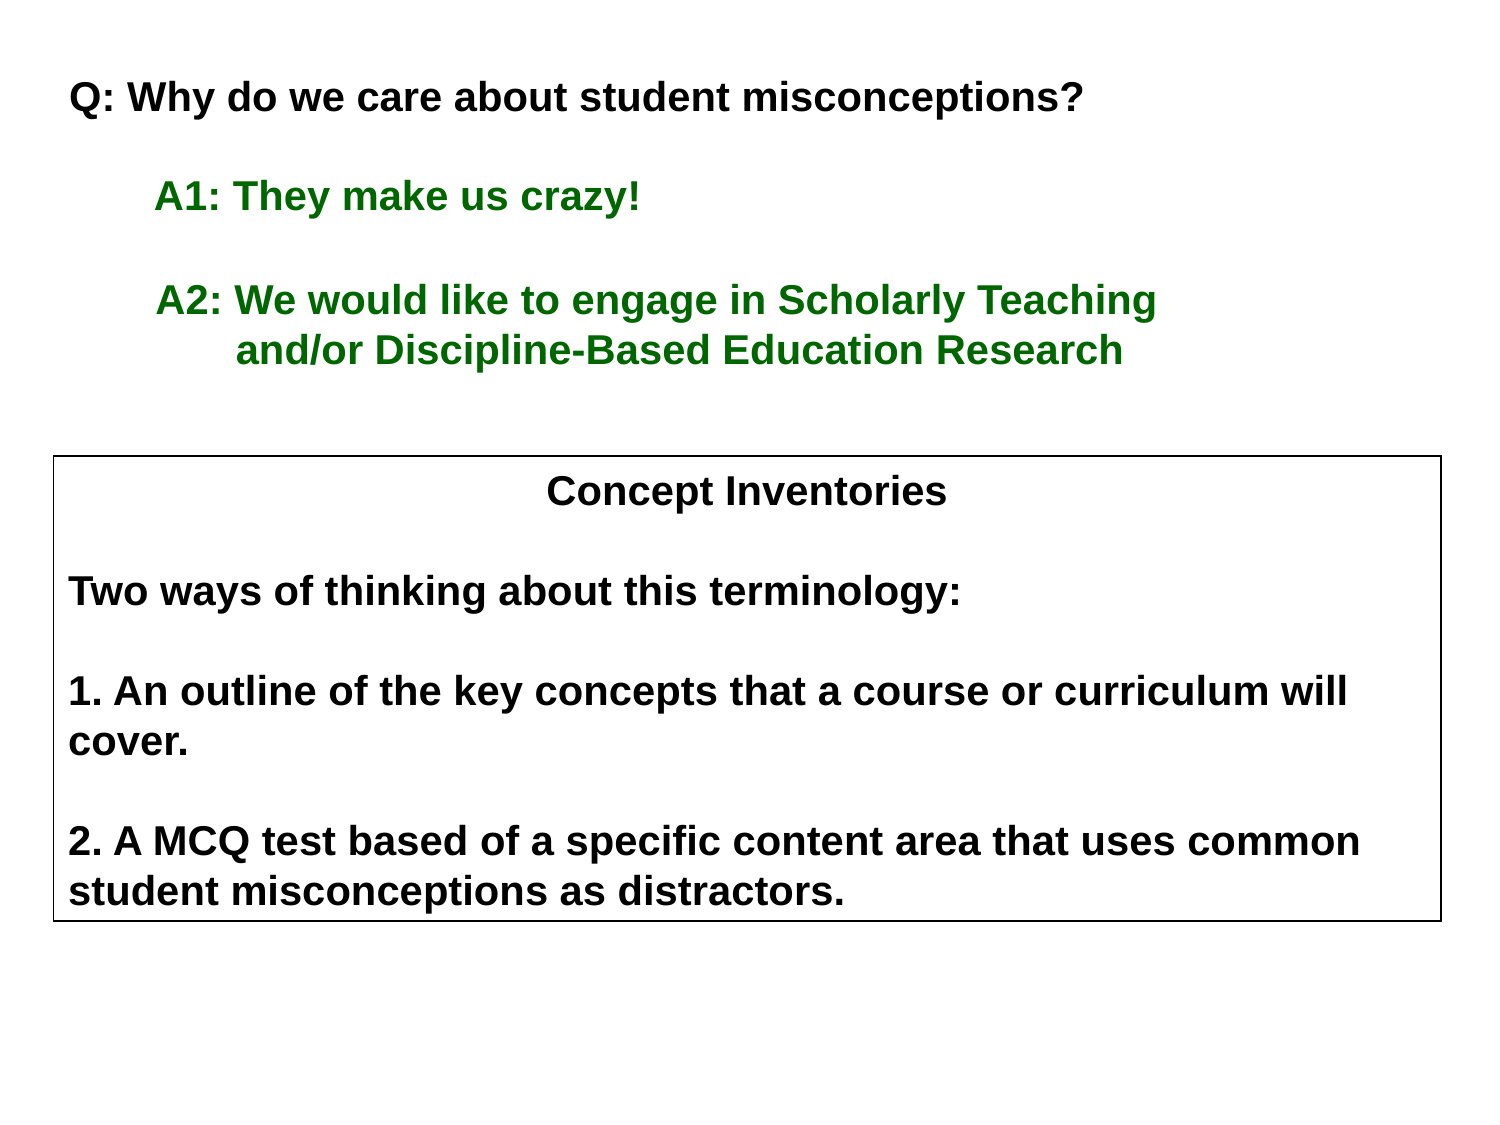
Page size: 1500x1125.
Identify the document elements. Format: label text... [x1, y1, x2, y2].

text_box Concept Inventories Two ways of thinking about this terminology: 1. An outline of the key concepts that a course or curriculum will cover. 2. A MCQ test based of a specific content area that uses common student misconceptions as distractors. [53, 456, 1441, 922]
text_box A2: We would like to engage in Scholarly Teaching and/or Discipline-Based Education Research [140, 265, 1184, 381]
text_box A1: They make us crazy! [139, 161, 657, 226]
text_box Q: Why do we care about student misconceptions? [54, 62, 1100, 128]
